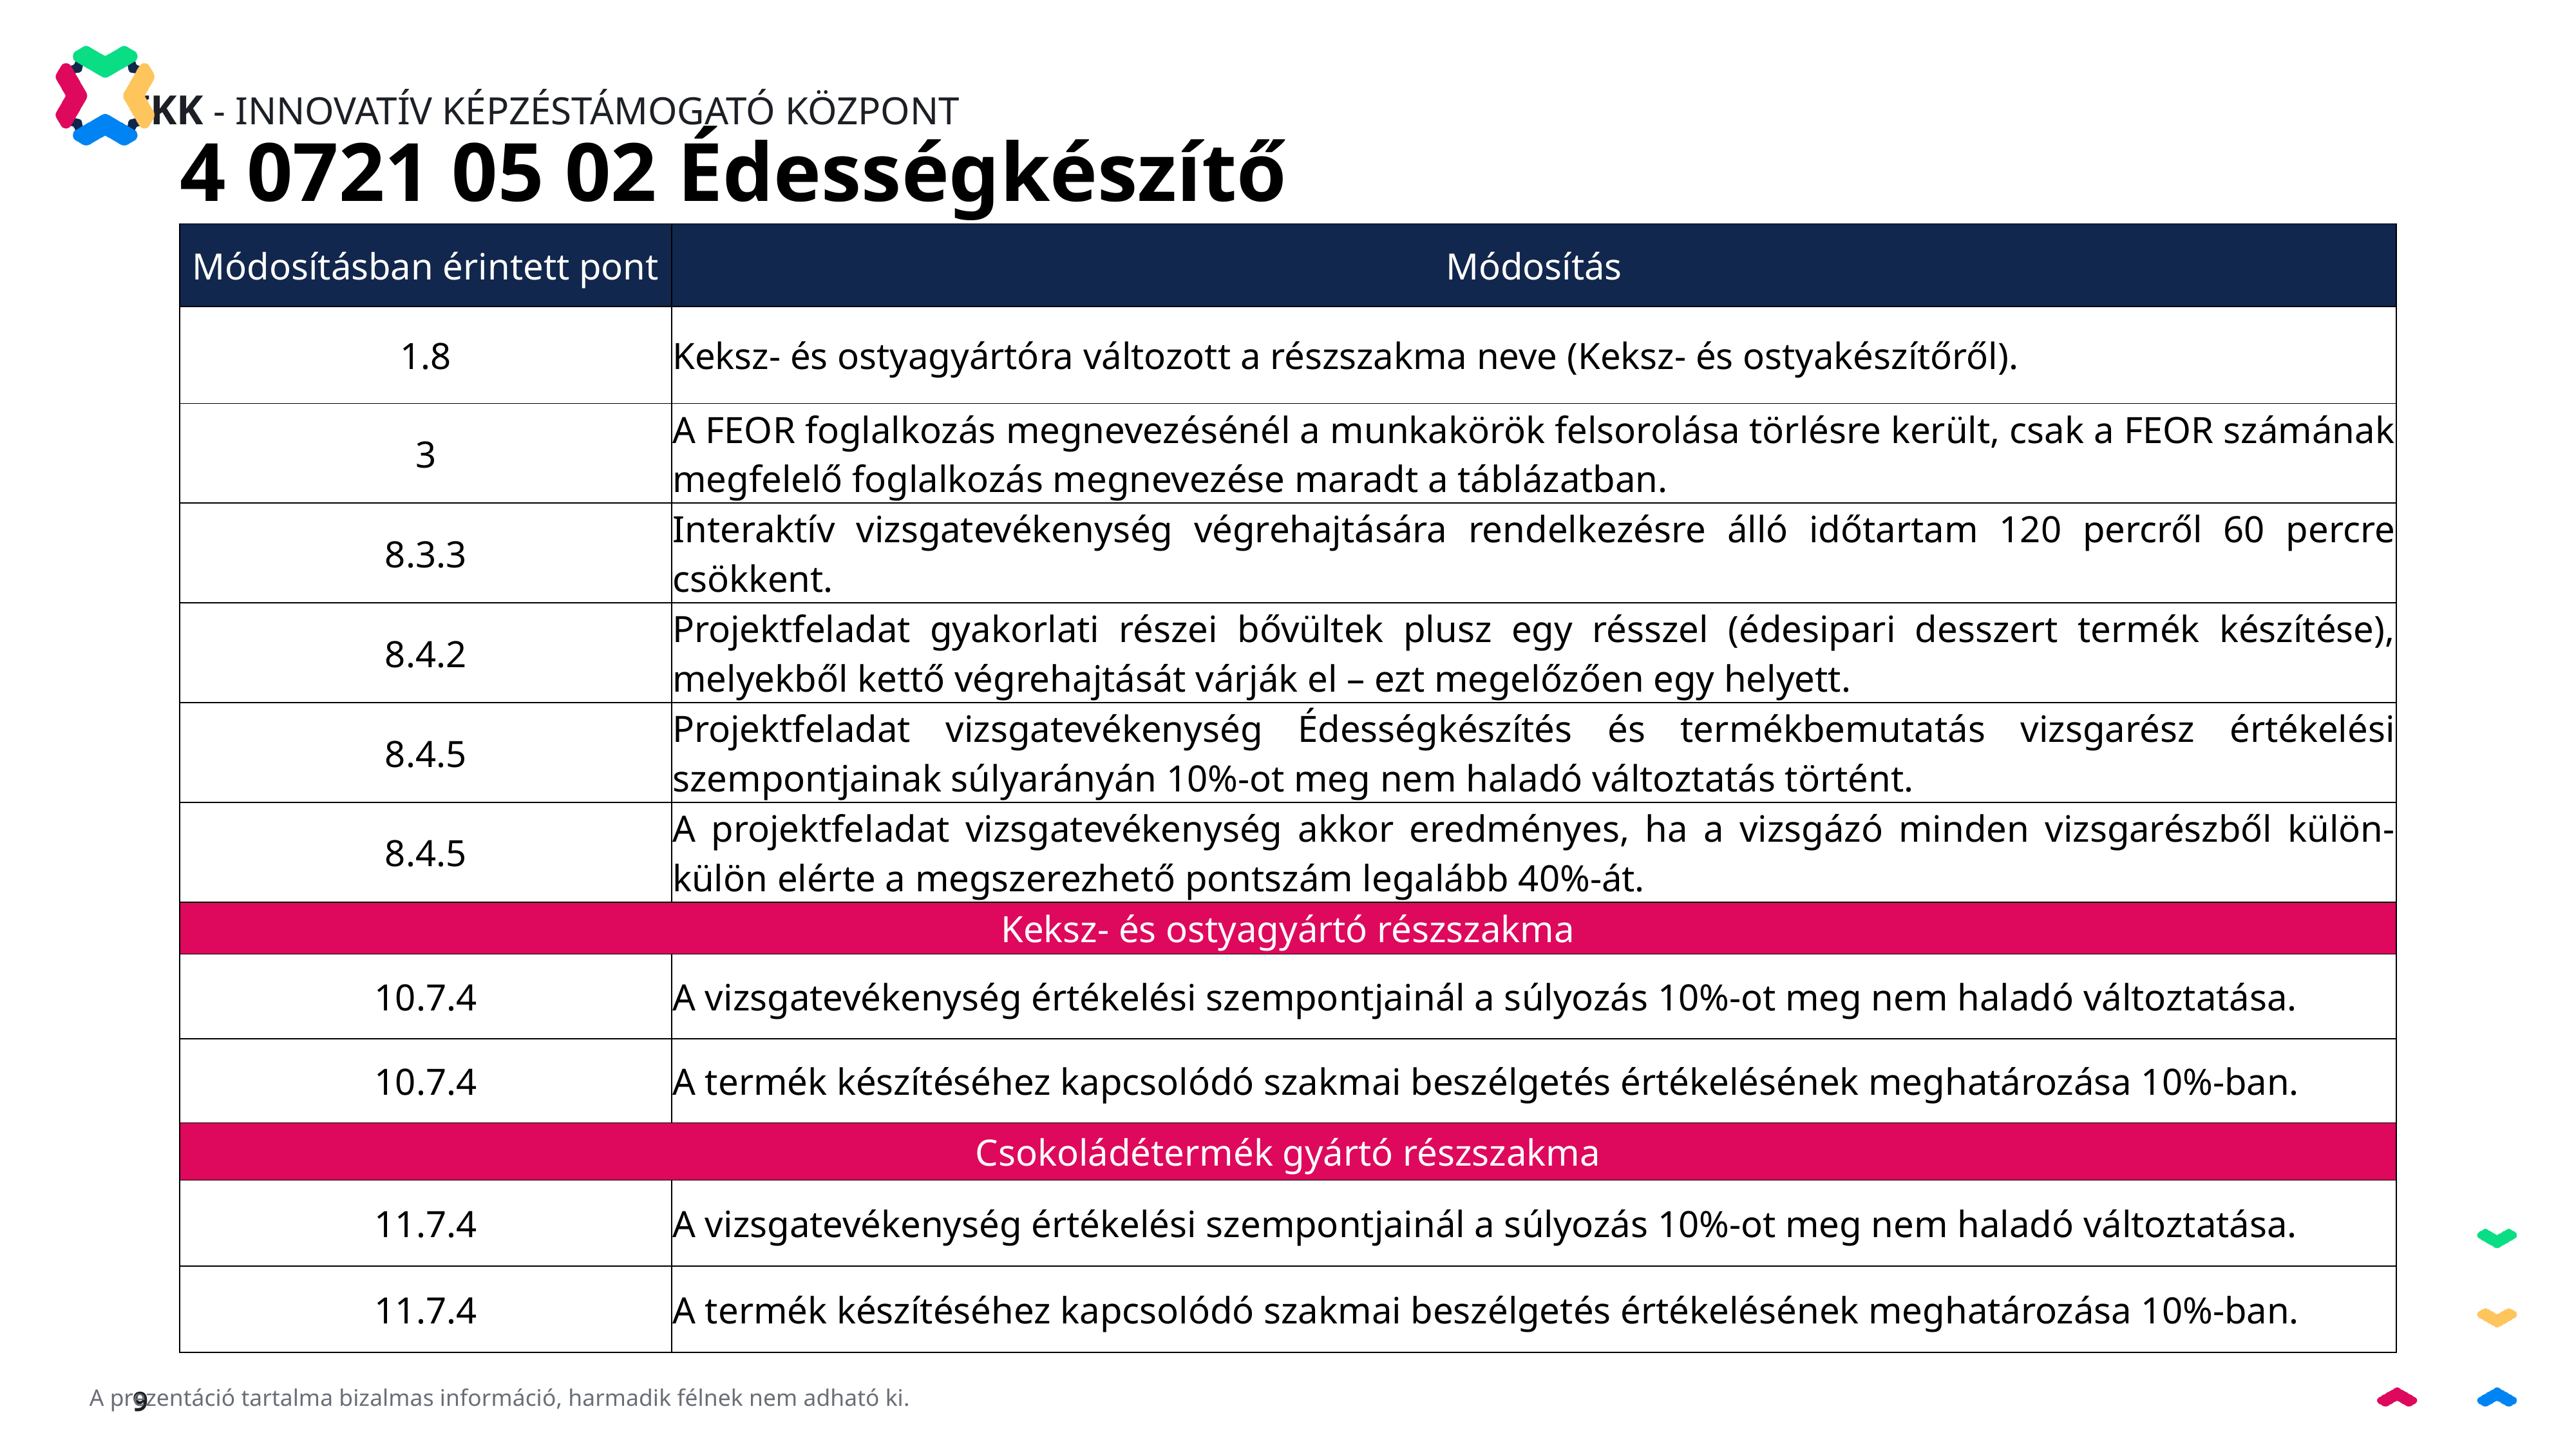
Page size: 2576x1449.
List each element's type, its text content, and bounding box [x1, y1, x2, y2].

picture [55, 46, 155, 146]
table_cell 8.4.2 [180, 603, 671, 702]
table_cell 11.7.4 [180, 1267, 671, 1352]
table_header Módosításban érintett pont [180, 224, 671, 306]
table_cell A vizsgatevékenység értékelési szempontjainál a súlyozás 10%-ot meg nem haladó változtatása. [672, 954, 2396, 1038]
table_cell A projektfeladat vizsgatevékenység akkor eredményes, ha a vizsgázó minden vizsgarészből külön-külön elérte a megszerezhető pontszám legalább 40%-át. [672, 803, 2396, 902]
table_cell A vizsgatevékenység értékelési szempontjainál a súlyozás 10%-ot meg nem haladó változtatása. [672, 1180, 2396, 1265]
table_cell 8.4.5 [180, 803, 671, 902]
table_cell 1.8 [180, 307, 671, 403]
table_cell A termék készítéséhez kapcsolódó szakmai beszélgetés értékelésének meghatározása 10%-ban. [672, 1267, 2396, 1352]
picture [2377, 1229, 2517, 1406]
table_header Módosítás [672, 224, 2396, 306]
table_cell Projektfeladat vizsgatevékenység Édességkészítés és termékbemutatás vizsgarész értékelési szempontjainak súlyarányán 10%-ot meg nem haladó változtatás történt. [672, 703, 2396, 802]
table_cell 8.3.3 [180, 504, 671, 602]
table_cell Interaktív vizsgatevékenység végrehajtására rendelkezésre álló időtartam 120 percről 60 percre csökkent. [672, 504, 2396, 602]
table_cell 8.4.5 [180, 703, 671, 802]
table_cell 10.7.4 [180, 1039, 671, 1122]
table_cell Csokoládétermék gyártó részszakma [180, 1123, 2396, 1180]
table_cell Keksz- és ostyagyártóra változott a részszakma neve (Keksz- és ostyakészítőről). [672, 307, 2396, 403]
table_cell A FEOR foglalkozás megnevezésénél a munkakörök felsorolása törlésre került, csak a FEOR számának megfelelő foglalkozás megnevezése maradt a táblázatban. [672, 404, 2396, 502]
table_cell 3 [180, 404, 671, 502]
table_cell ­A termék készítéséhez kapcsolódó szakmai beszélgetés értékelésének meghatározása 10%-ban. [672, 1039, 2396, 1122]
table_cell 11.7.4 [180, 1180, 671, 1265]
list 4 0721 05 02 Édességkészítő [180, 120, 2340, 223]
table_cell Projektfeladat gyakorlati részei bővültek plusz egy résszel (édesipari desszert termék készítése), melyekből kettő végrehajtását várják el – ezt megelőzően egy helyett. [672, 603, 2396, 702]
table_cell Keksz- és ostyagyártó részszakma [180, 903, 2396, 954]
table_cell 10.7.4 [180, 954, 671, 1038]
